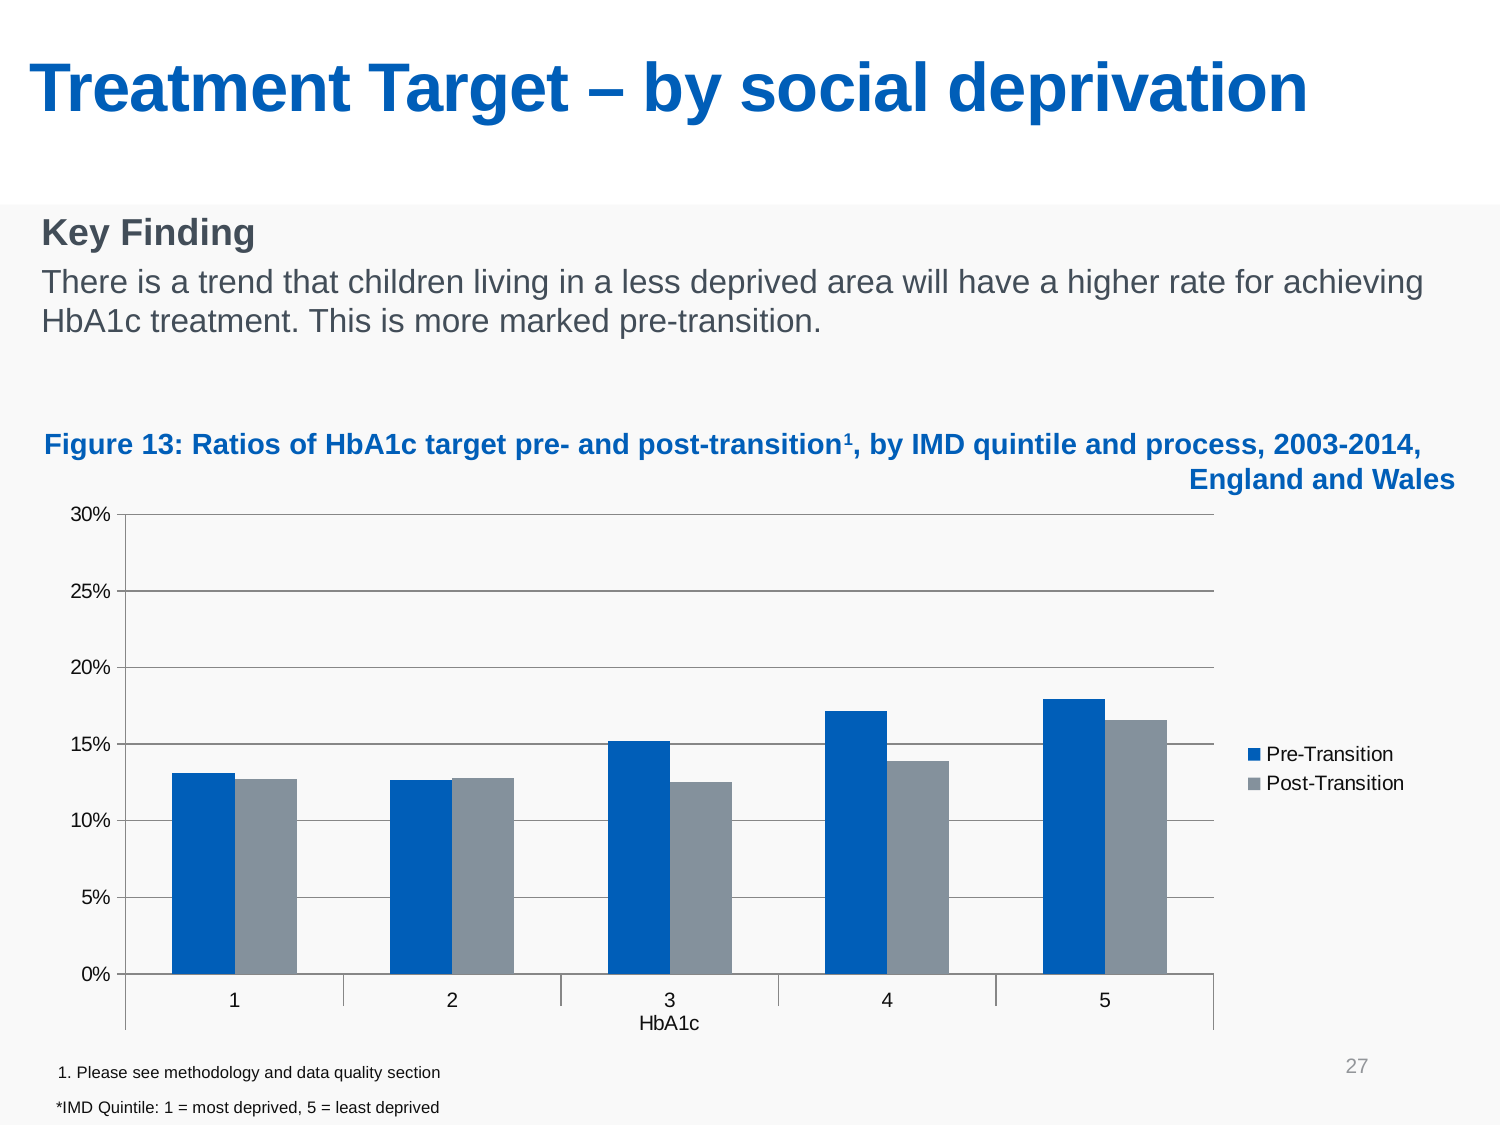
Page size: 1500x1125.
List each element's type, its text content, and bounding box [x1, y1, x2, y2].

text_box Figure 13: Ratios of HbA1c target pre- and post-transition1, by IMD quintile and process, 2003-2014, England and Wales [29, 418, 1471, 503]
title Treatment Target – by social deprivation [29, 42, 1447, 149]
chart [42, 491, 1424, 1048]
slide_number 27 [1033, 1055, 1384, 1095]
text_box 1. Please see methodology and data quality section [43, 1054, 467, 1089]
text_box *IMD Quintile: 1 = most deprived, 5 = least deprived [41, 1089, 1128, 1125]
list Key Finding There is a trend that children living in a less deprived area will have a higher rate for achieving HbA1c treatment. This is more marked pre-transition. [41, 208, 1483, 374]
